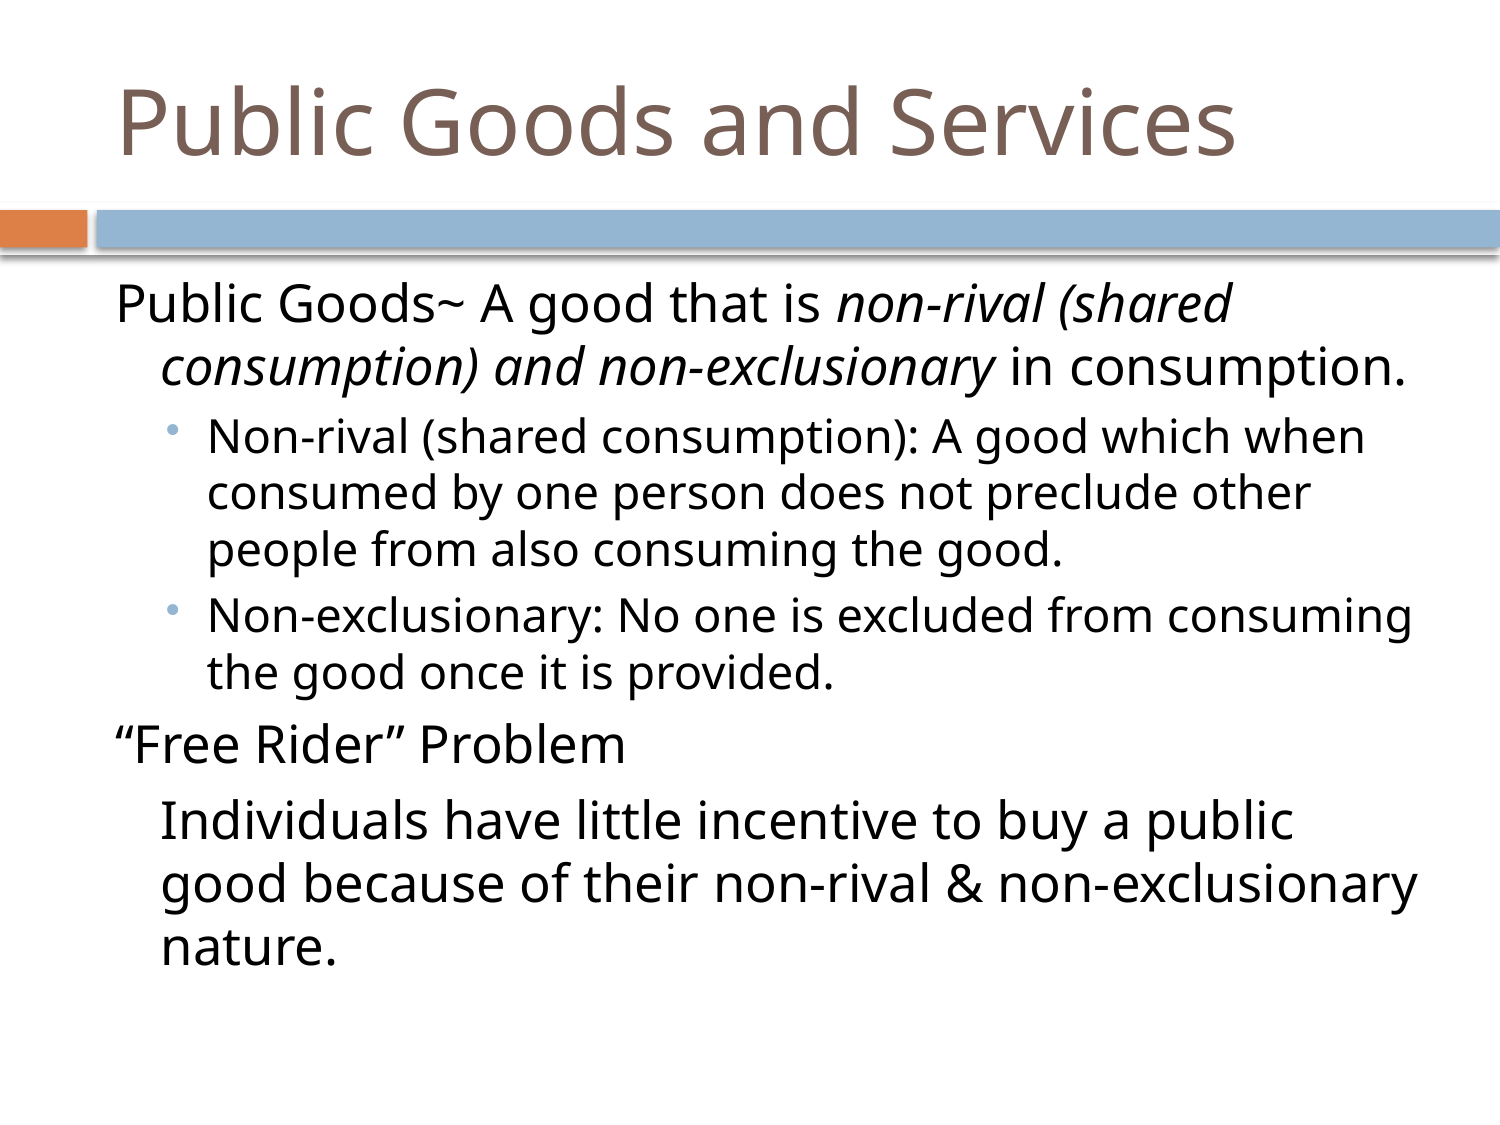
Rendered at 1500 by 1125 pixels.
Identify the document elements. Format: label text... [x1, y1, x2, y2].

list Public Goods~ A good that is non-rival (shared consumption) and non-exclusionary in consumption. Non-rival (shared consumption): A good which when consumed by one person does not preclude other people from also consuming the good. Non-exclusionary: No one is excluded from consuming the good once it is provided. “Free Rider” Problem Individuals have little incentive to buy a public good because of their non-rival & non-exclusionary nature. [100, 262, 1438, 1000]
title Public Goods and Services [100, 37, 1438, 200]
